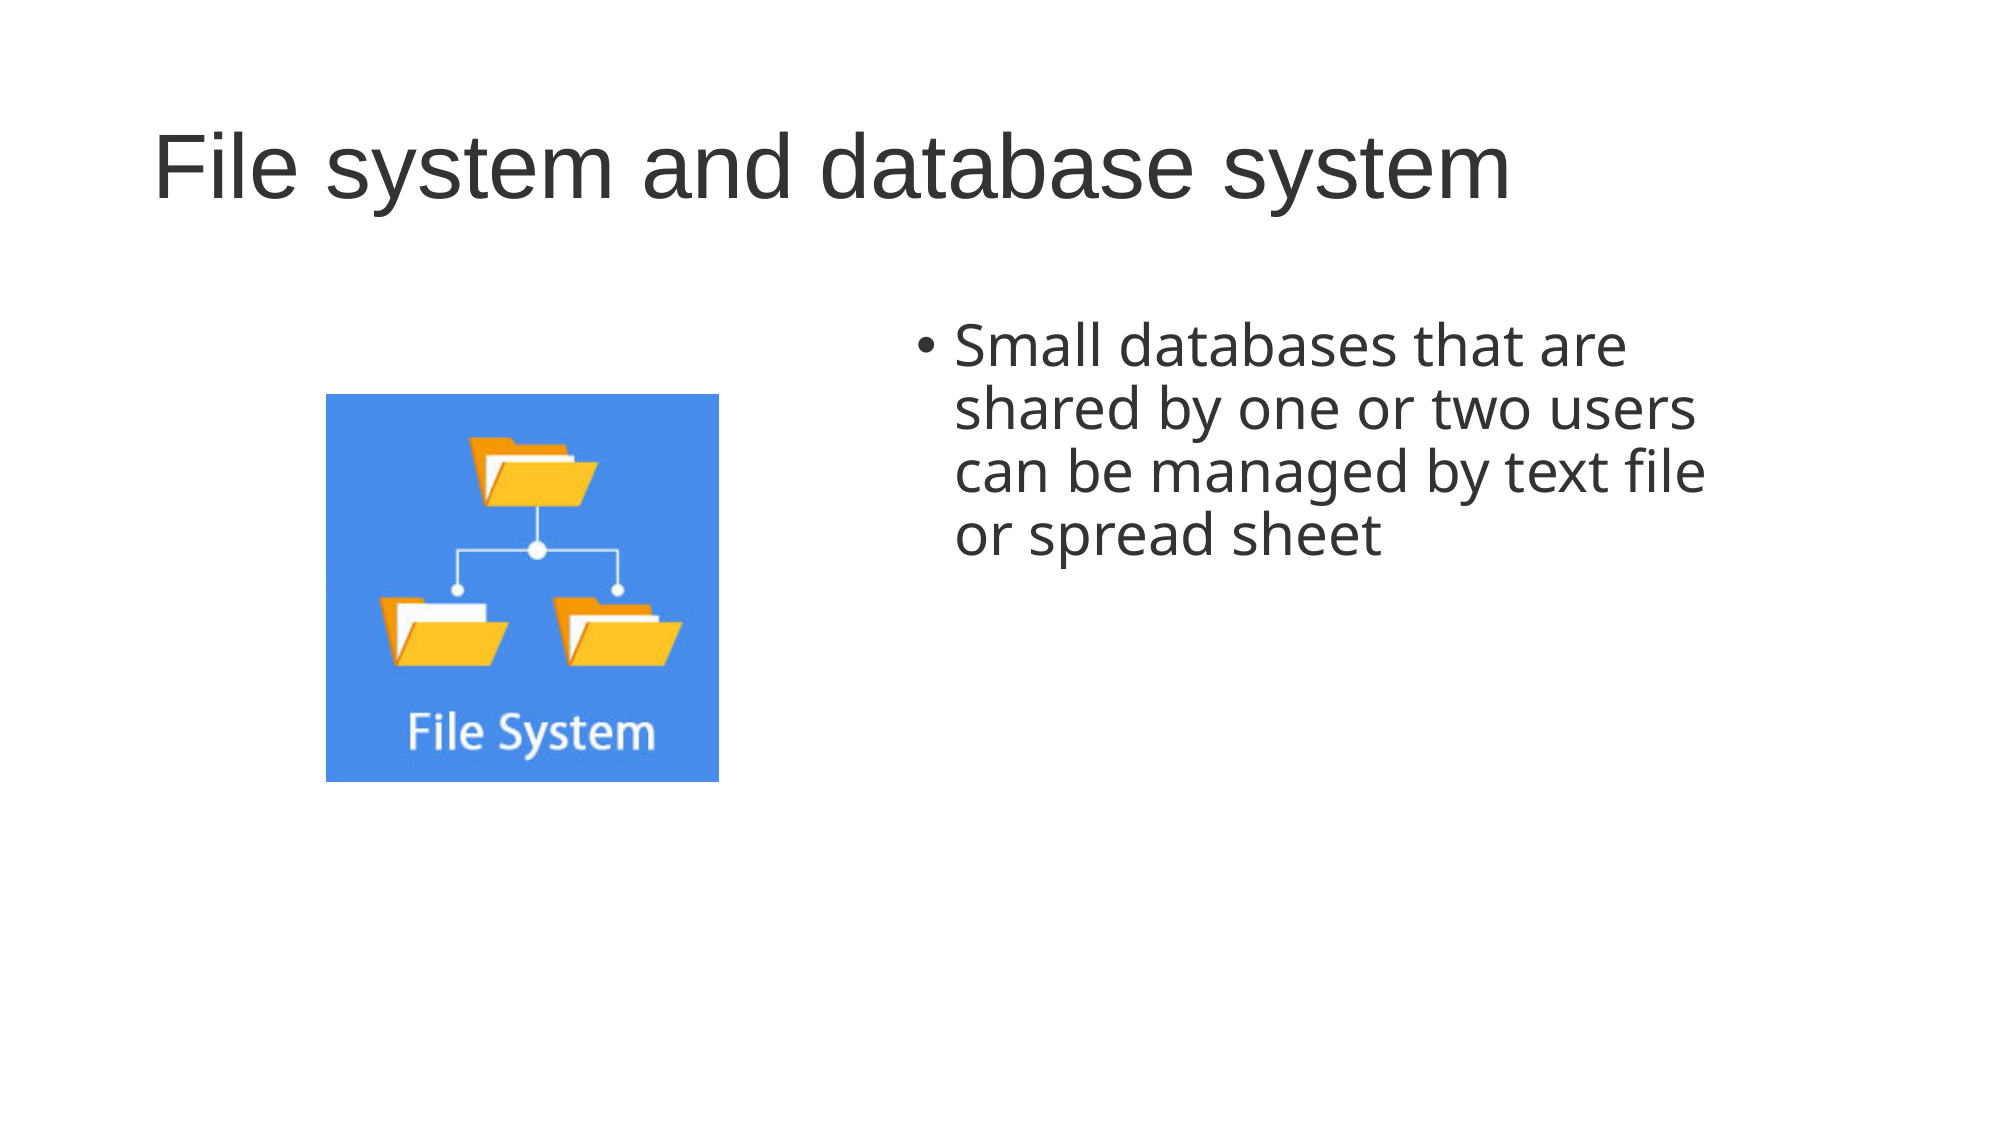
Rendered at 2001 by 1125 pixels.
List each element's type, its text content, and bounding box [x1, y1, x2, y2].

title File system and database system [137, 59, 1863, 278]
list Small databases that are shared by one or two users can be managed by text file or spread sheet [901, 308, 1752, 790]
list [326, 394, 719, 782]
